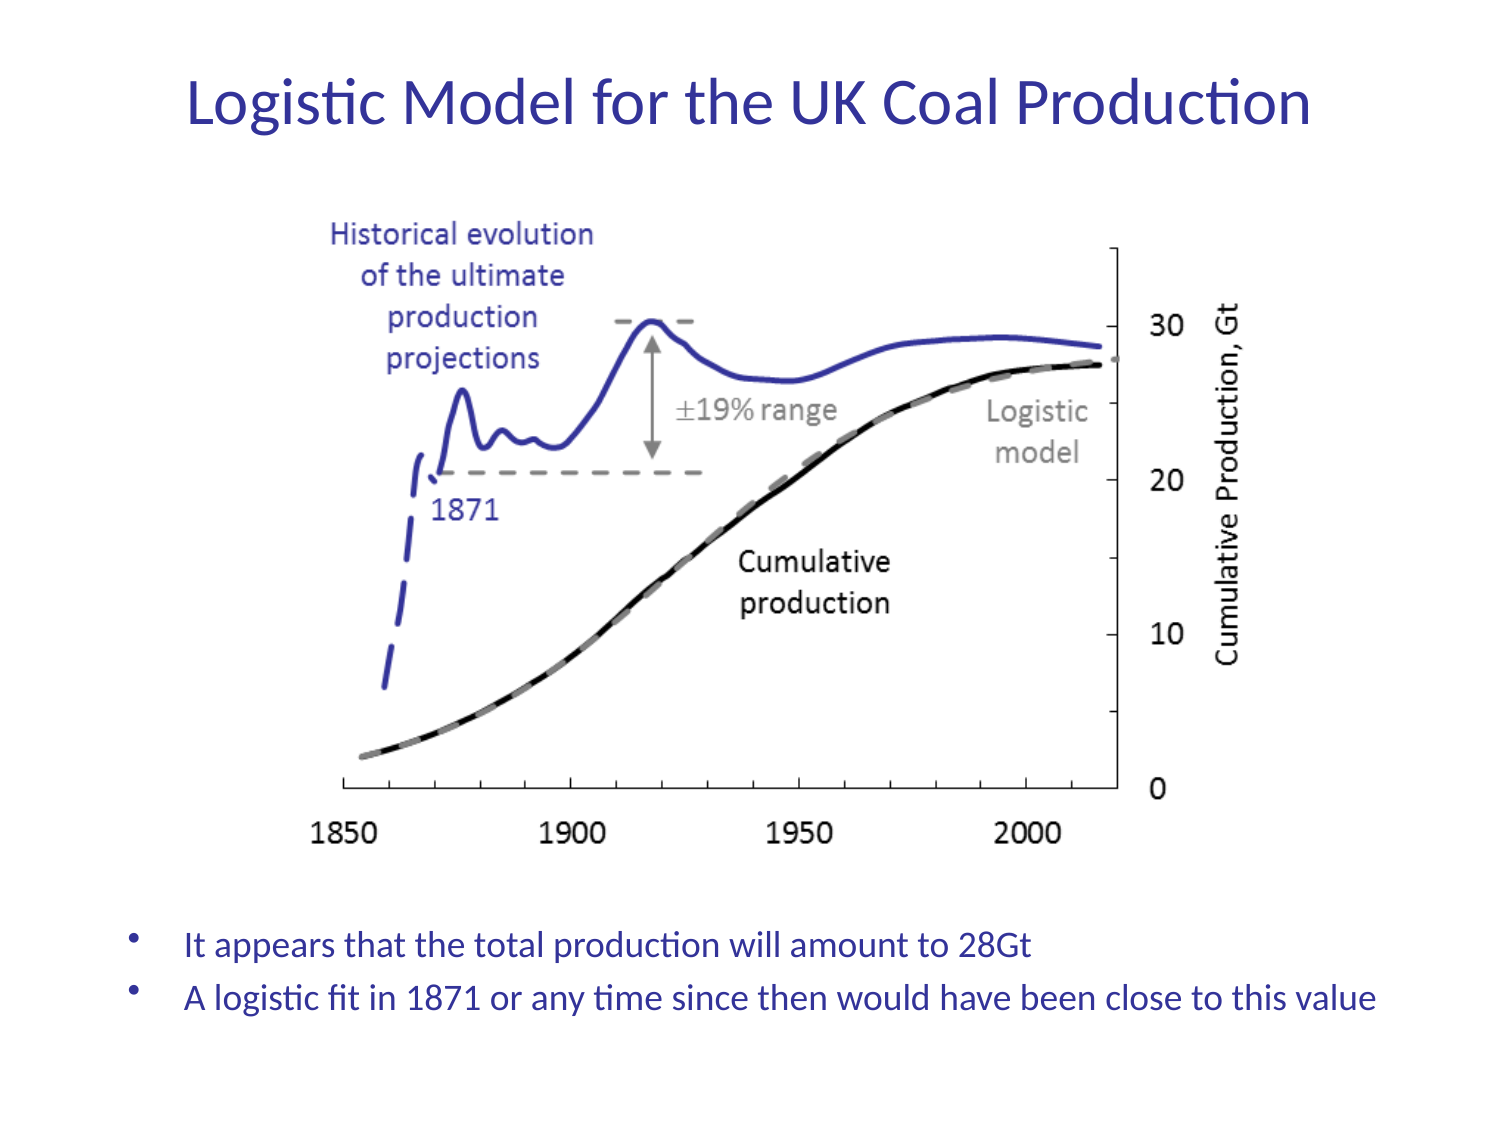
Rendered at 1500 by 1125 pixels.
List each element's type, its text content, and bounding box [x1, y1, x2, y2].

list It appears that the total production will amount to 28Gt A logistic fit in 1871 or any time since then would have been close to this value [112, 912, 1438, 1050]
title Logistic Model for the UK Coal Production [75, 57, 1425, 138]
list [287, 199, 1254, 863]
